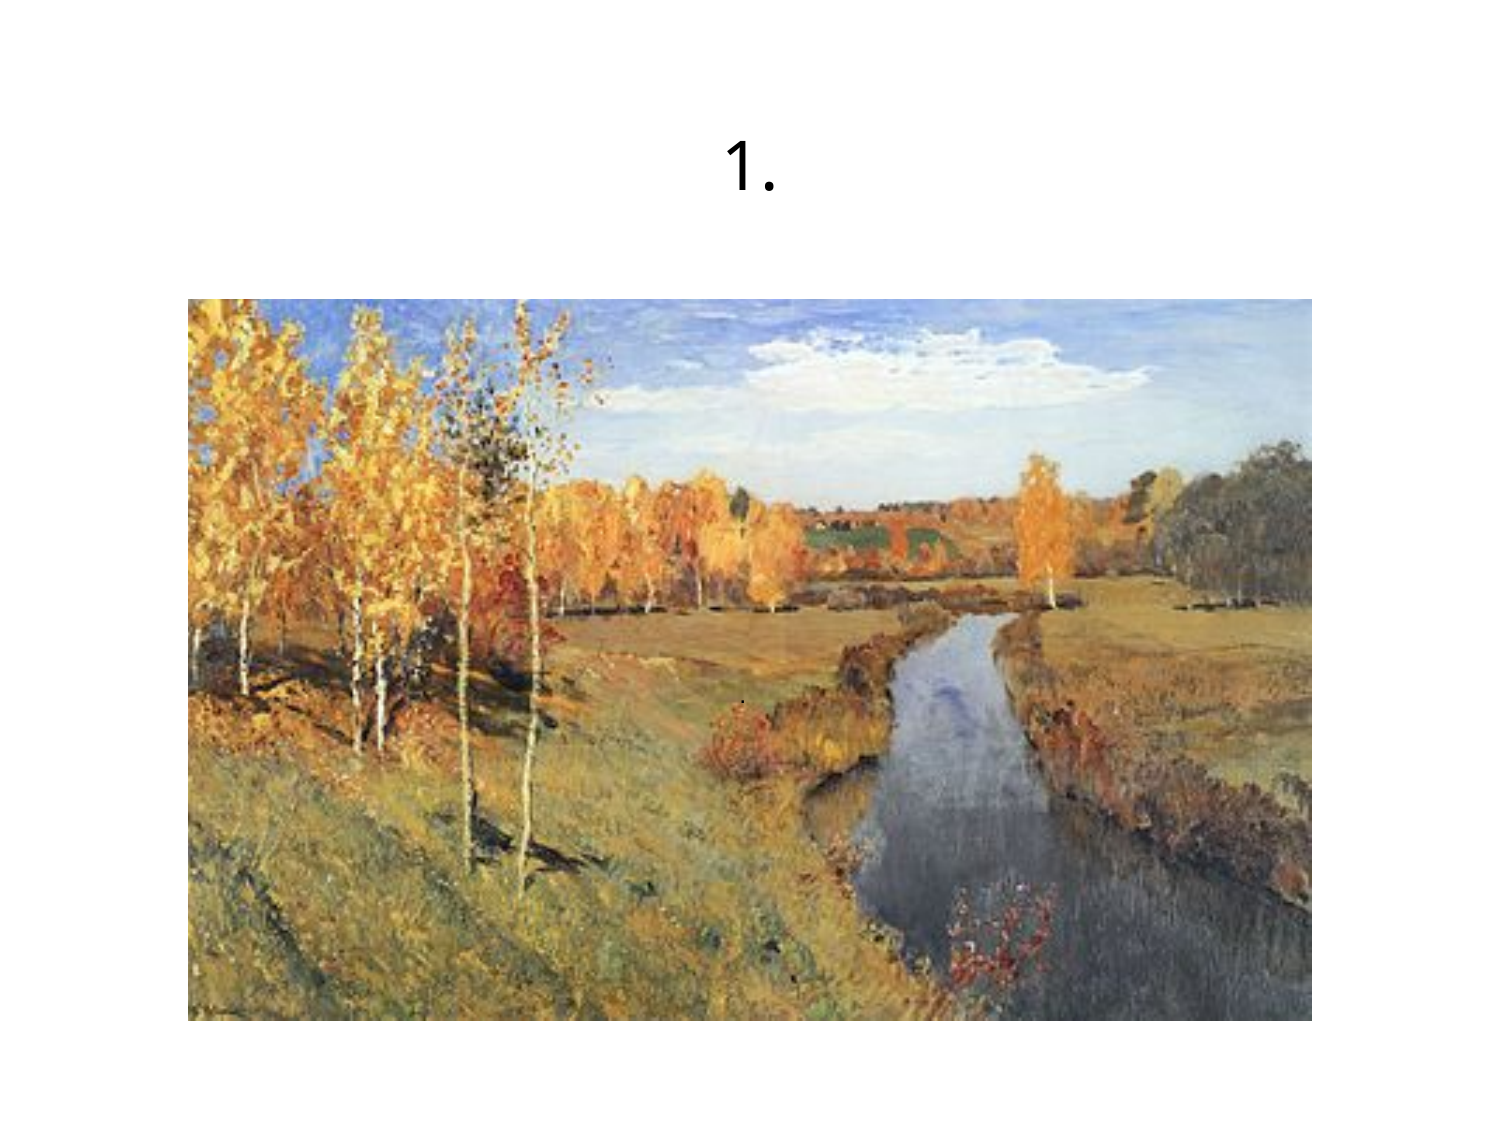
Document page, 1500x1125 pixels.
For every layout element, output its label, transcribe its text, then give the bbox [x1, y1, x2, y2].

title 1. [103, 59, 1397, 278]
picture [188, 299, 1312, 1022]
